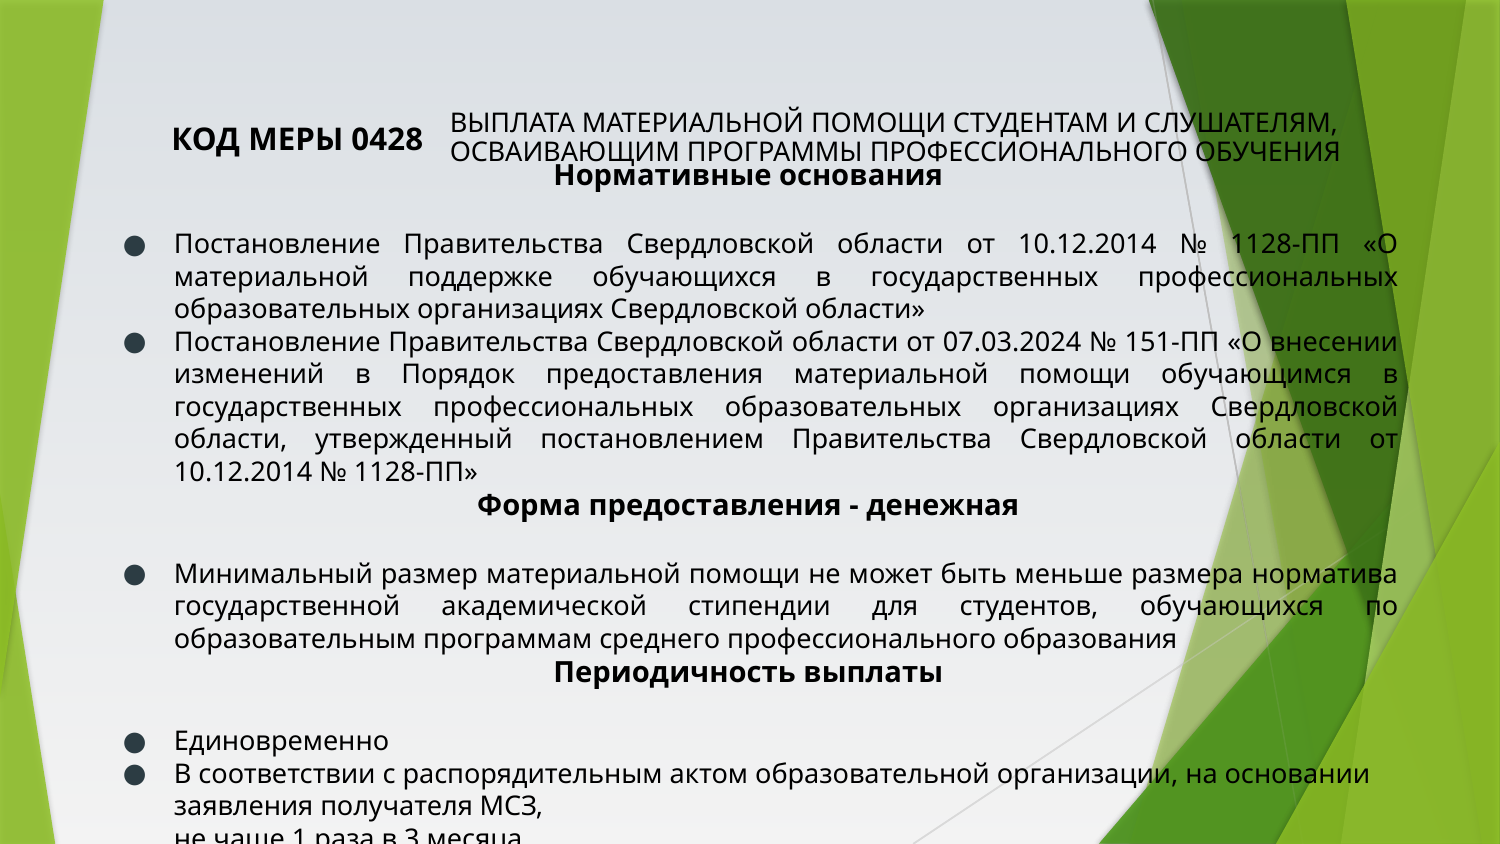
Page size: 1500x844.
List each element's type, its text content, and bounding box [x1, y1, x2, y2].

title Выплата материальной помощи студентам и слушателям, осваивающим программы профессионального обучения [438, 80, 1384, 197]
text_box КОД МЕРЫ 0428 [122, 79, 439, 196]
text_box Нормативные основания Постановление Правительства Свердловской области от 10.12.2014 № 1128-ПП «О материальной поддержке обучающихся в государственных профессиональных образовательных организациях Свердловской области» Постановление Правительства Свердловской области от 07.03.2024 № 151-ПП «О внесении изменений в Порядок предоставления материальной помощи обучающимся в государственных профессиональных образовательных организациях Свердловской области, утвержденный постановлением Правительства Свердловской области от 10.12.2014 № 1128-ПП» Форма предоставления - денежная Минимальный размер материальной помощи не может быть меньше размера норматива государственной академической стипендии для студентов, обучающихся по образовательным программам среднего профессионального образования Периодичность выплаты Единовременно В соответствии с распорядительным актом образовательной организации, на основании заявления получателя МСЗ, не чаще 1 раза в 3 месяца [87, 202, 1409, 808]
